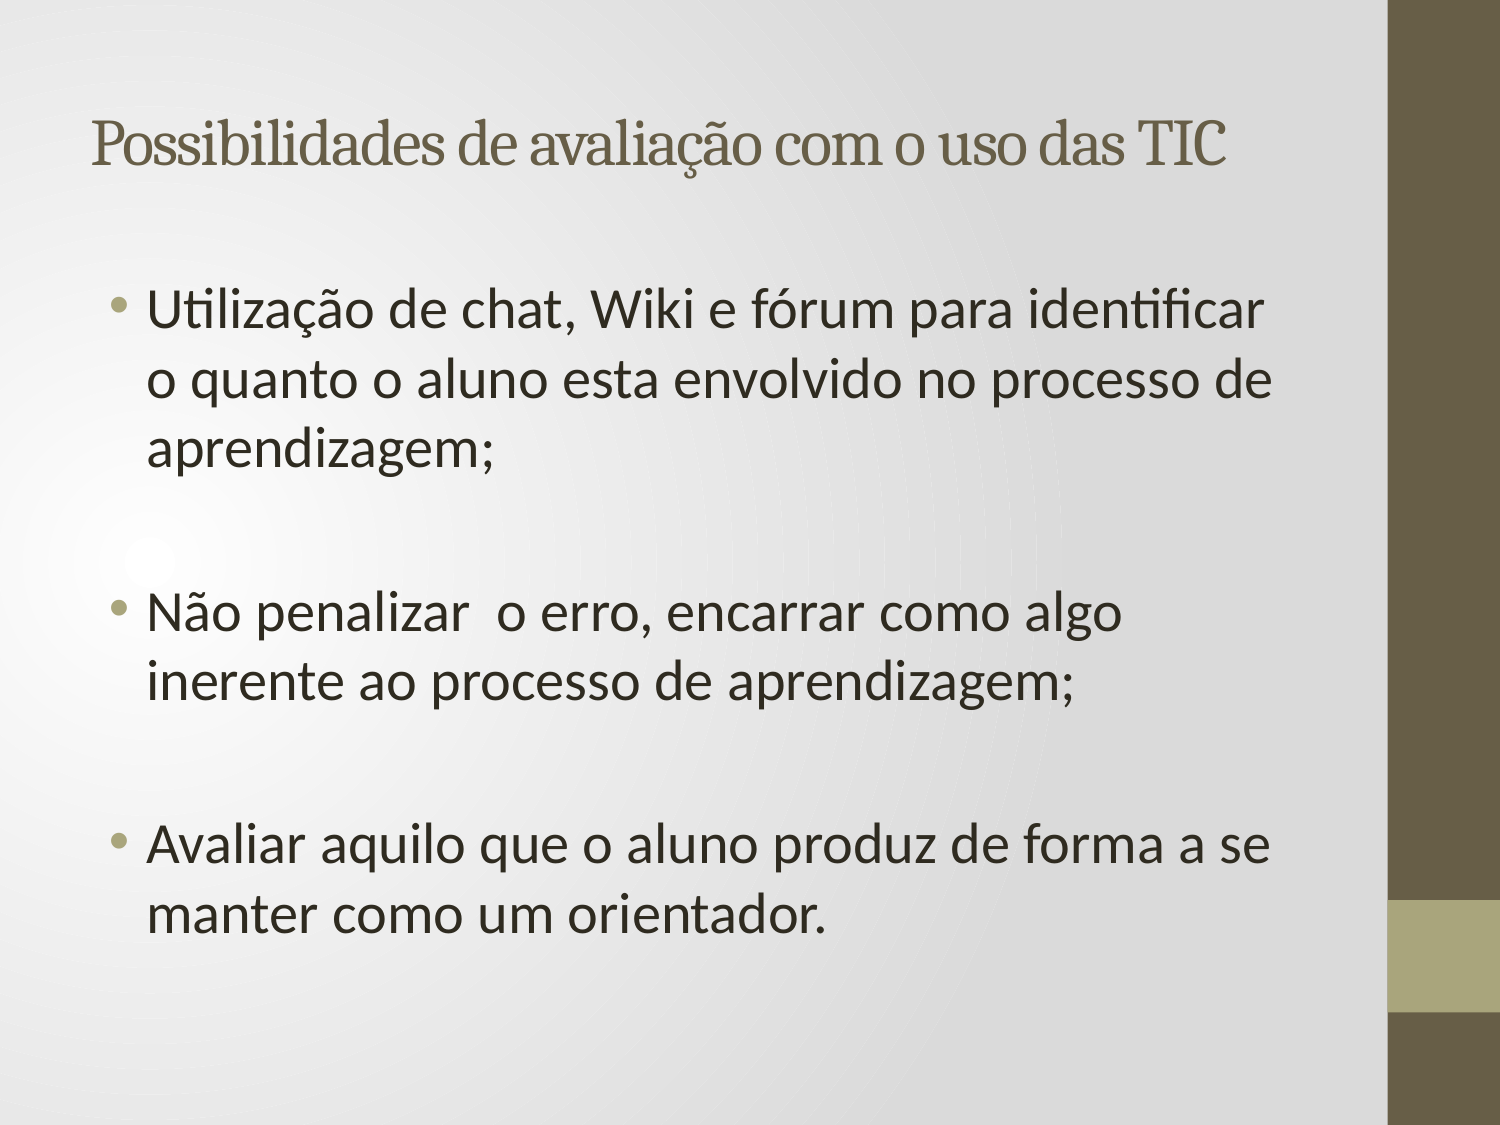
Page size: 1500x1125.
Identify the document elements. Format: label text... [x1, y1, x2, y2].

title Possibilidades de avaliação com o uso das TIC [75, 45, 1325, 233]
list Utilização de chat, Wiki e fórum para identificar o quanto o aluno esta envolvido no processo de aprendizagem; Não penalizar o erro, encarrar como algo inerente ao processo de aprendizagem; Avaliar aquilo que o aluno produz de forma a se manter como um orientador. [75, 262, 1325, 1050]
